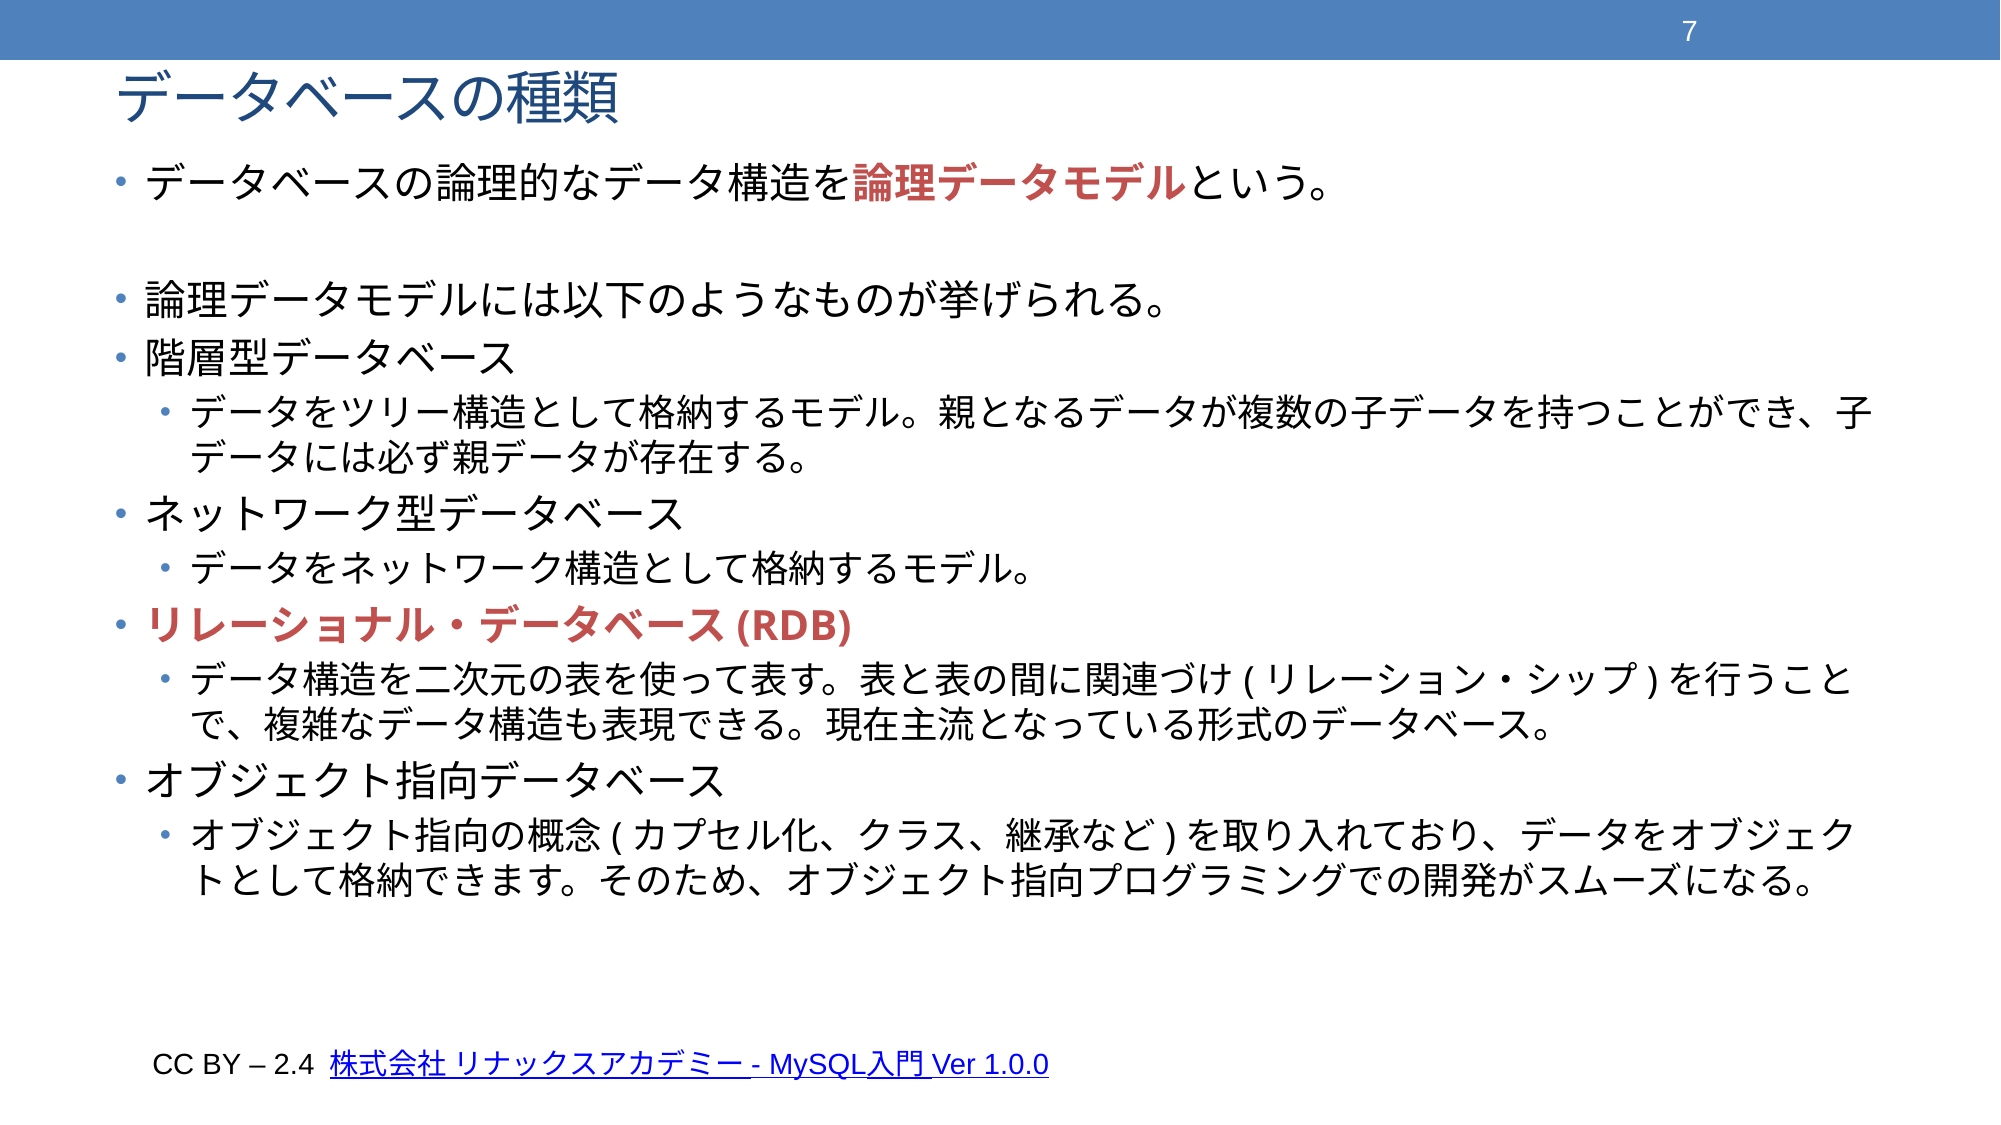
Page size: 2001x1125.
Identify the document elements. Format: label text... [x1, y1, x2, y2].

title データベースの種類 [99, 59, 1900, 133]
text_box CC BY – 2.4 株式会社 リナックスアカデミー - MySQL入門 Ver 1.0.0 [137, 1038, 1087, 1096]
slide_number 7 [1666, 3, 1900, 57]
list データベースの論理的なデータ構造を論理データモデルという。 論理データモデルには以下のようなものが挙げられる。 階層型データベース データをツリー構造として格納するモデル。親となるデータが複数の子データを持つことができ、子データには必ず親データが存在する。 ネットワーク型データベース データをネットワーク構造として格納するモデル。 リレーショナル・データベース(RDB) データ構造を二次元の表を使って表す。表と表の間に関連づけ(リレーション・シップ)を行うことで、複雑なデータ構造も表現できる。現在主流となっている形式のデータベース。 オブジェクト指向データベース オブジェクト指向の概念(カプセル化、クラス、継承など)を取り入れており、データをオブジェクトとして格納できます。そのため、オブジェクト指向プログラミングでの開発がスムーズになる。 [99, 149, 1900, 1063]
